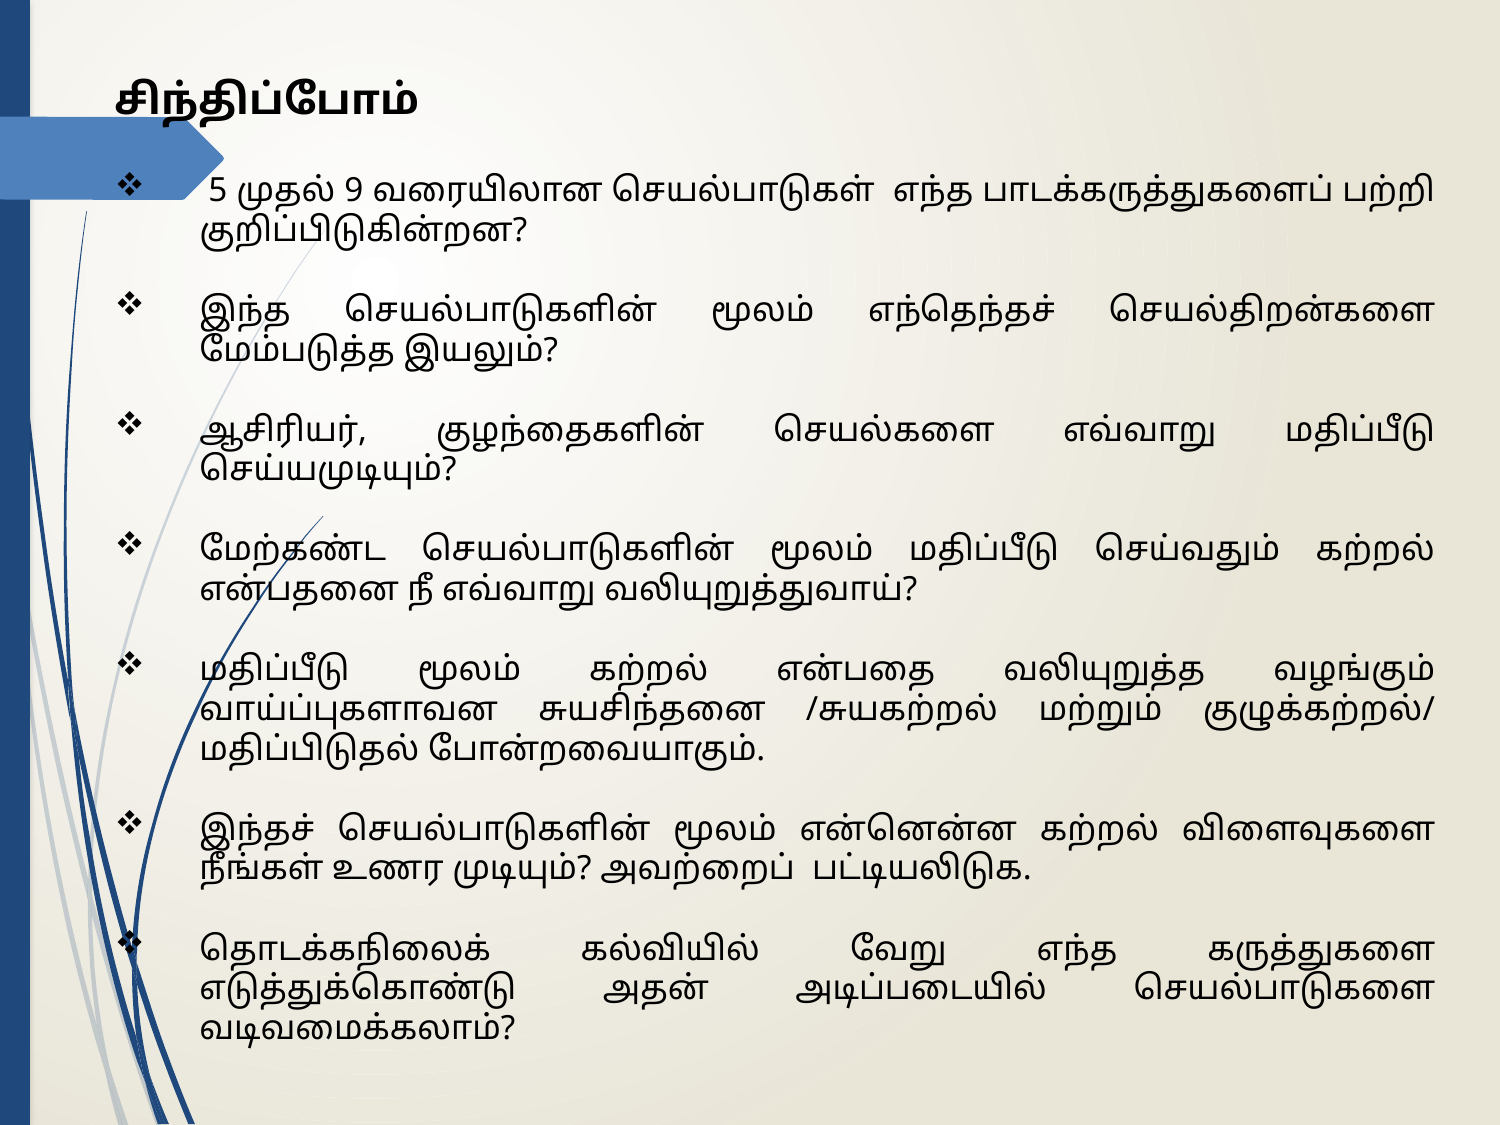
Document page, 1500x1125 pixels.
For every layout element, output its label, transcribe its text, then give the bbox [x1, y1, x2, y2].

text_box சிந்திப்போம் 5 முதல் 9 வரையிலான செயல்பாடுகள் எந்த பாடக்கருத்துகளைப் பற்றி குறிப்பிடுகின்றன? இந்த செயல்பாடுகளின் மூலம் எந்தெந்தச் செயல்திறன்களை மேம்படுத்த இயலும்? ஆசிரியர், குழந்தைகளின் செயல்களை எவ்வாறு மதிப்பீடு செய்யமுடியும்? மேற்கண்ட செயல்பாடுகளின் மூலம் மதிப்பீடு செய்வதும் கற்றல் என்பதனை நீ எவ்வாறு வலியுறுத்துவாய்? மதிப்பீடு மூலம் கற்றல் என்பதை வலியுறுத்த வழங்கும் வாய்ப்புகளாவன சுயசிந்தனை /சுயகற்றல் மற்றும் குழுக்கற்றல்/ மதிப்பிடுதல் போன்றவையாகும். இந்தச் செயல்பாடுகளின் மூலம் என்னென்ன கற்றல் விளைவுகளை நீங்கள் உணர முடியும்? அவற்றைப் பட்டியலிடுக. தொடக்கநிலைக் கல்வியில் வேறு எந்த கருத்துகளை எடுத்துக்கொண்டு அதன் அடிப்படையில் செயல்பாடுகளை வடிவமைக்கலாம்? [99, 65, 1450, 1054]
